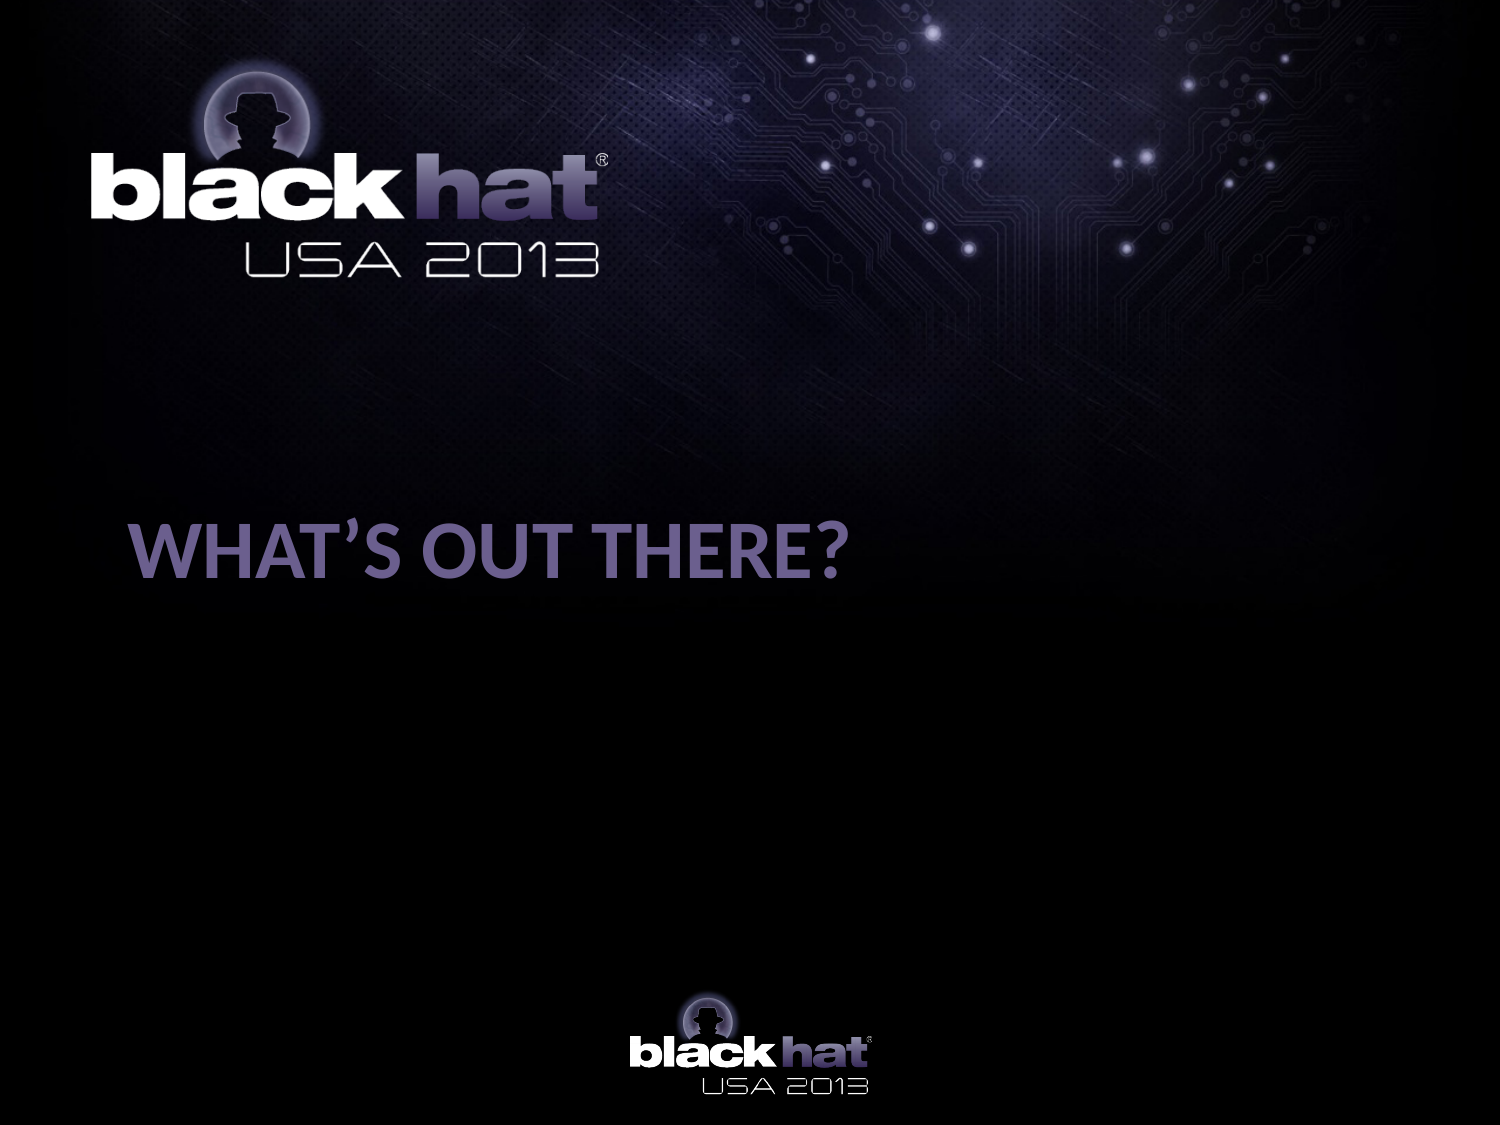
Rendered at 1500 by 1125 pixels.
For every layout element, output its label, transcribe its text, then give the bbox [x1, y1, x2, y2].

picture [0, 0, 1500, 646]
title What’s out there? [112, 487, 1388, 711]
picture [628, 987, 872, 1100]
